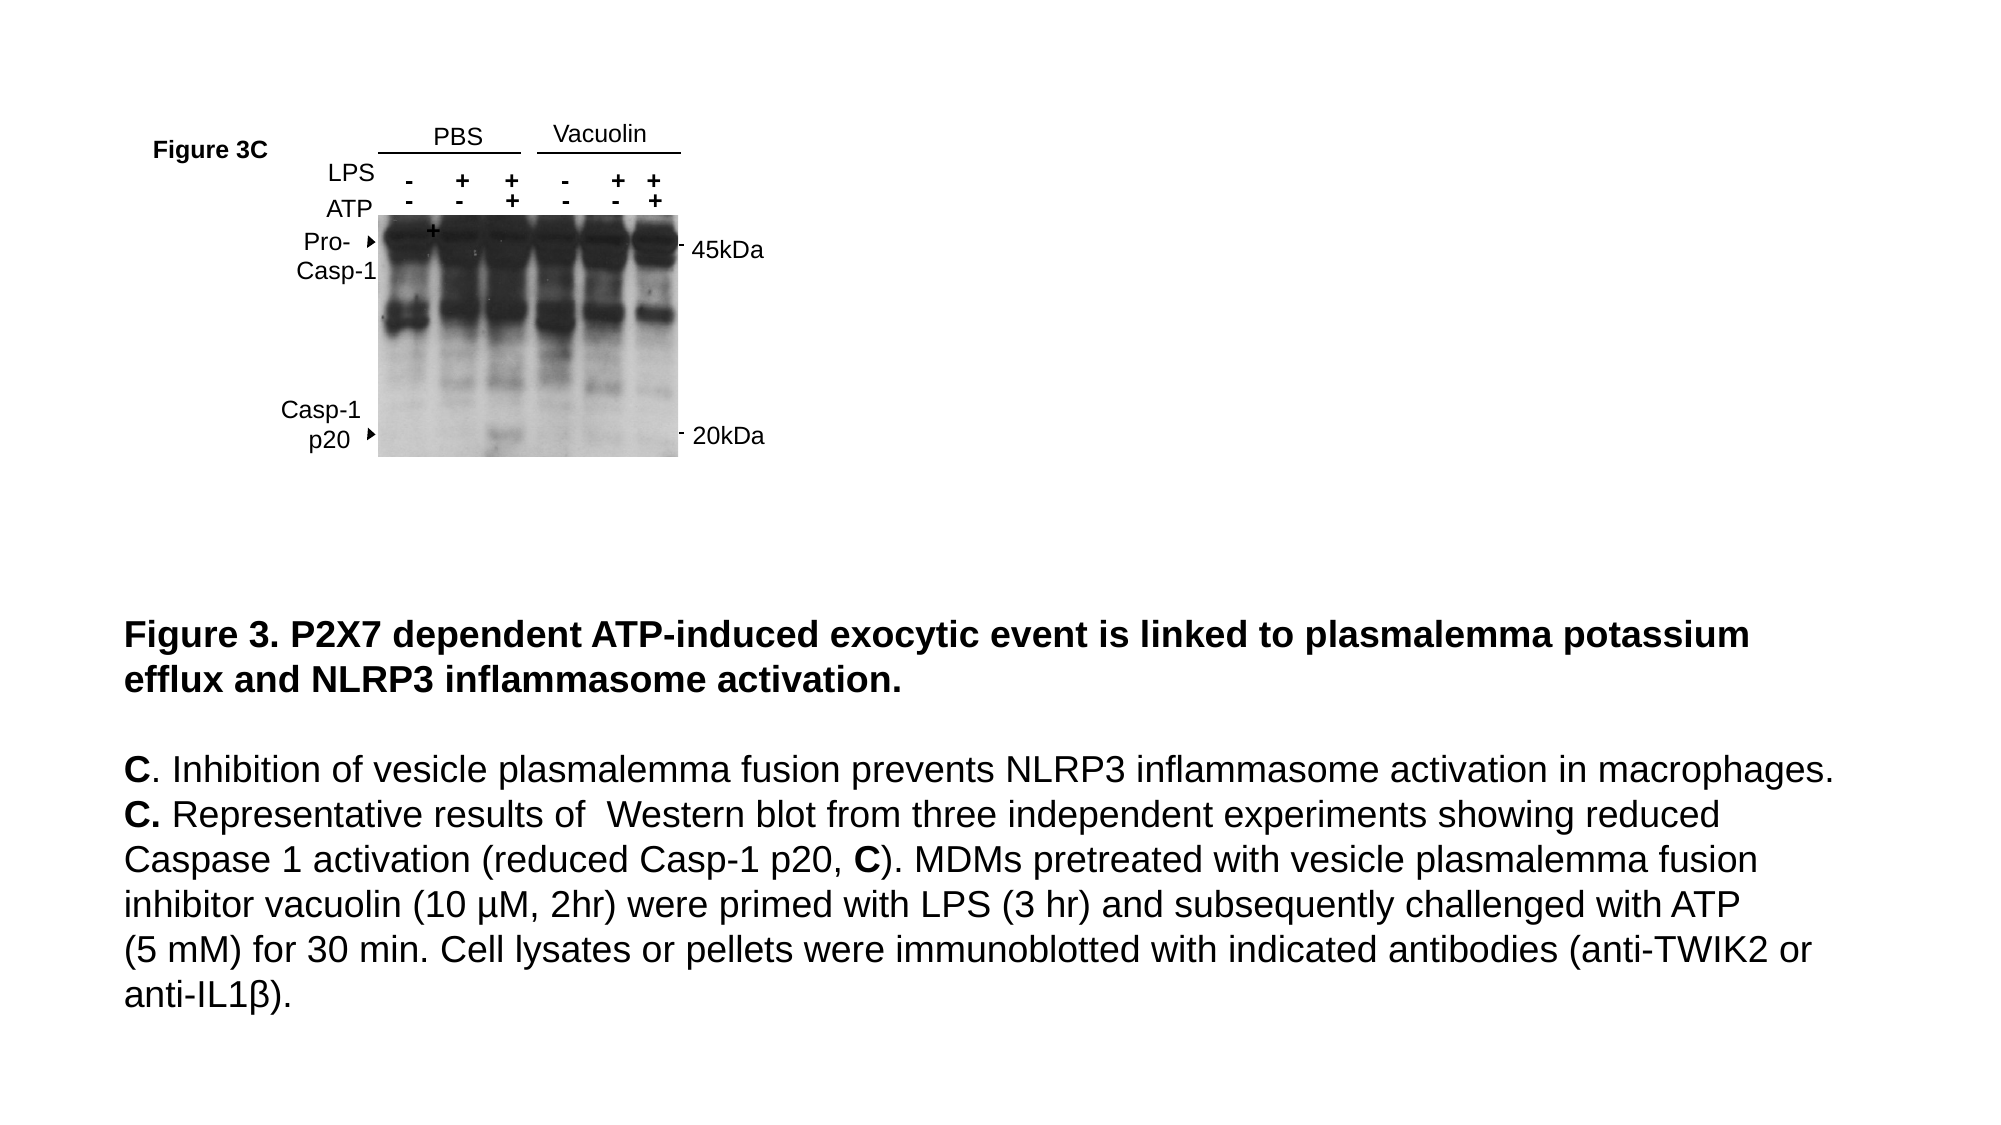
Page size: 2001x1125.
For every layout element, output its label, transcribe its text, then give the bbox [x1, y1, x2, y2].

text_box Figure 3. P2X7 dependent ATP-induced exocytic event is linked to plasmalemma potassium efflux and NLRP3 inflammasome activation. C. Inhibition of vesicle plasmalemma fusion prevents NLRP3 inflammasome activation in macrophages. C. Representative results of Western blot from three independent experiments showing reduced Caspase 1 activation (reduced Casp-1 p20, C). MDMs pretreated with vesicle plasmalemma fusion inhibitor vacuolin (10 µM, 2hr) were primed with LPS (3 hr) and subsequently challenged with ATP (5 mM) for 30 min. Cell lysates or pellets were immunoblotted with indicated antibodies (anti-TWIK2 or anti-IL1β). [109, 602, 1866, 1068]
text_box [250, 84, 781, 473]
text_box Figure 3C [152, 133, 250, 164]
